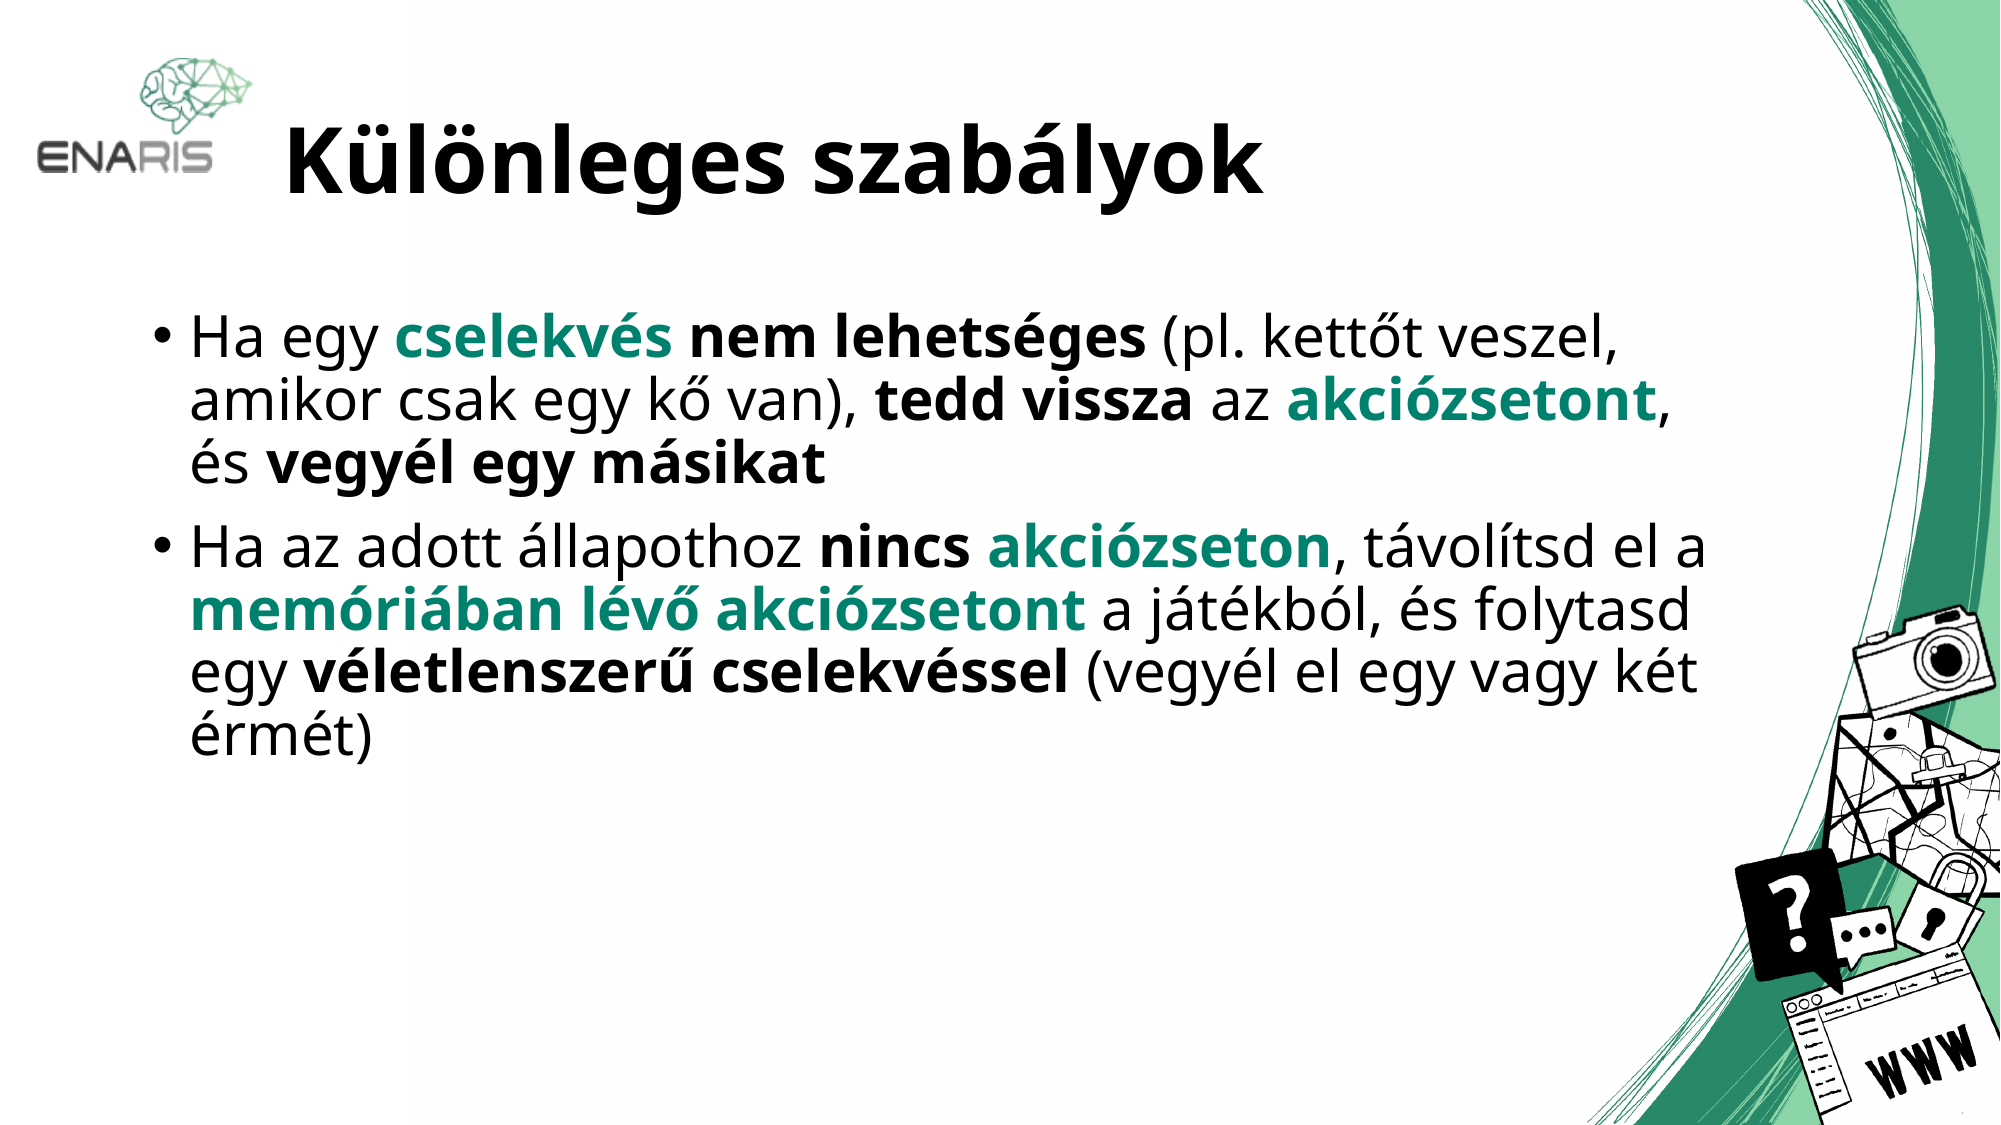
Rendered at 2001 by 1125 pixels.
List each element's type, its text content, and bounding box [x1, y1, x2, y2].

title Különleges szabályok [267, 55, 1877, 273]
picture [408, 0, 2000, 1125]
list Ha egy cselekvés nem lehetséges (pl. kettőt veszel, amikor csak egy kő van), tedd vissza az akciózsetont, és vegyél egy másikat Ha az adott állapothoz nincs akciózseton, távolítsd el a memóriában lévő akciózsetont a játékból, és folytasd egy véletlenszerű cselekvéssel (vegyél el egy vagy két érmét) [137, 299, 1728, 1014]
picture [37, 58, 254, 173]
